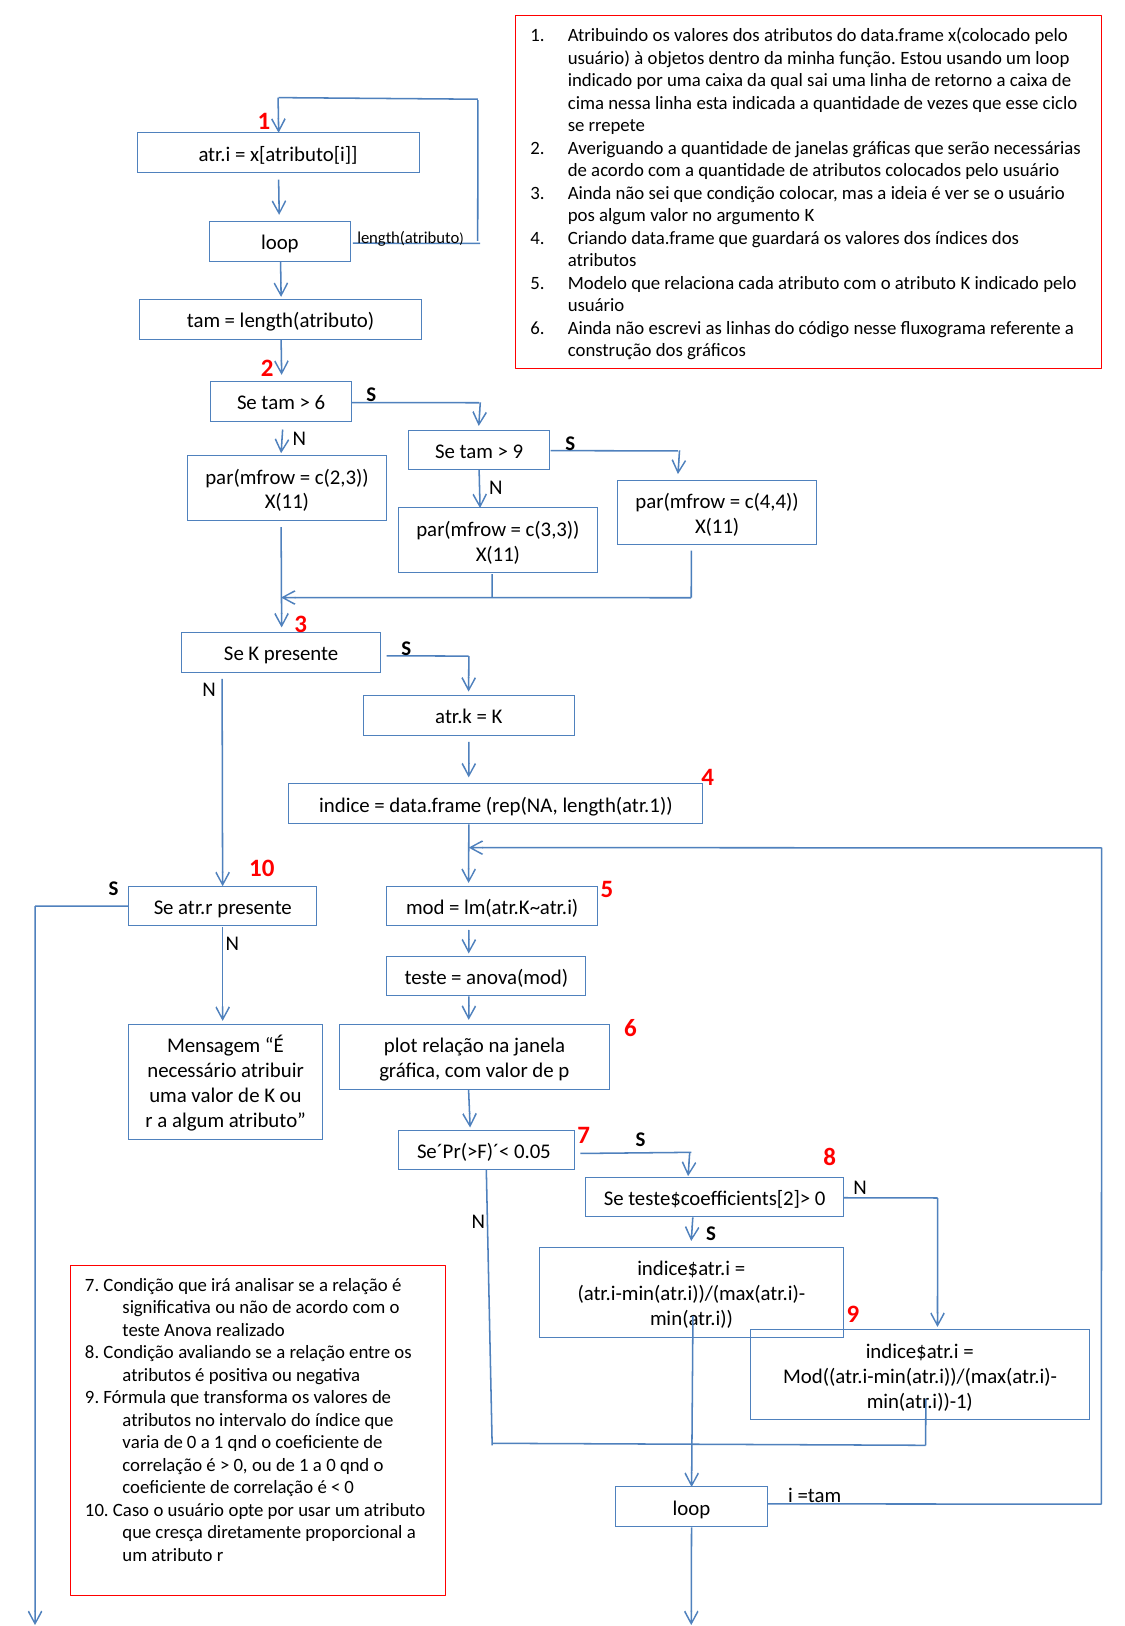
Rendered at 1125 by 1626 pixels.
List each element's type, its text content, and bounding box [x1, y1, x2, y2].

text_box 5 [585, 864, 633, 910]
text_box Mensagem “É necessário atribuir uma valor de K ou r a algum atributo” [128, 1024, 323, 1140]
text_box N [277, 417, 313, 455]
text_box Atribuindo os valores dos atributos do data.frame x(colocado pelo usuário) à objetos dentro da minha função. Estou usando um loop indicado por uma caixa da qual sai uma linha de retorno a caixa de cima nessa linha esta indicada a quantidade de vezes que esse ciclo se rrepete Averiguando a quantidade de janelas gráficas que serão necessárias de acordo com a quantidade de atributos colocados pelo usuário Ainda não sei que condição colocar, mas a ideia é ver se o usuário pos algum valor no argumento K Criando data.frame que guardará os valores dos índices dos atributos Modelo que relaciona cada atributo com o atributo K indicado pelo usuário Ainda não escrevi as linhas do código nesse fluxograma referente a construção dos gráficos [515, 15, 1102, 368]
text_box S [691, 1212, 727, 1253]
text_box Se tam > 9 [408, 430, 550, 470]
text_box 10 [234, 843, 305, 889]
text_box loop [209, 221, 351, 262]
text_box par(mfrow = c(2,3)) X(11) [187, 455, 387, 521]
text_box S [550, 456, 586, 462]
text_box 3 [279, 602, 327, 645]
text_box S [351, 408, 387, 414]
text_box atr.i = x[atributo[i]] [137, 132, 420, 173]
text_box 4 [686, 753, 734, 798]
text_box S [620, 1118, 657, 1150]
text_box Se K presente [181, 632, 381, 673]
text_box Se´Pr(>F)´< 0.05 [398, 1130, 575, 1170]
text_box S [550, 421, 586, 450]
text_box tam = length(atributo) [139, 299, 422, 340]
text_box S [351, 373, 387, 402]
text_box i =tam [773, 1474, 996, 1502]
text_box indice = data.frame (rep(NA, length(atr.1)) [288, 783, 703, 824]
text_box 9 [831, 1290, 879, 1335]
text_box N [838, 1184, 874, 1207]
text_box length(atributo) [342, 219, 481, 255]
text_box atr.k = K [363, 695, 575, 736]
text_box par(mfrow = c(3,3)) X(11) [398, 507, 598, 573]
text_box 2 [246, 343, 293, 389]
text_box indice$atr.i = (atr.i-min(atr.i))/(max(atr.i)-min(atr.i)) [539, 1247, 844, 1338]
text_box mod = lm(atr.K~atr.i) [386, 886, 598, 926]
text_box S [386, 662, 422, 668]
text_box N [187, 667, 223, 708]
text_box N [456, 1200, 492, 1241]
text_box 7 [562, 1110, 610, 1156]
text_box Se teste$coefficients[2]> 0 [585, 1177, 844, 1217]
text_box N [856, 1166, 874, 1174]
text_box Se tam > 6 [210, 381, 352, 422]
text_box 1 [242, 97, 290, 143]
text_box S [93, 867, 129, 905]
text_box loop [615, 1486, 768, 1527]
text_box plot relação na janela gráfica, com valor de p [339, 1024, 610, 1090]
text_box indice$atr.i = Mod((atr.i-min(atr.i))/(max(atr.i)-min(atr.i))-1) [750, 1329, 1090, 1420]
text_box par(mfrow = c(4,4)) X(11) [617, 480, 817, 545]
text_box S [386, 627, 422, 655]
text_box Se atr.r presente [128, 886, 317, 926]
text_box N [210, 926, 247, 962]
text_box 7. Condição que irá analisar se a relação é significativa ou não de acordo com o teste Anova realizado 8. Condição avaliando se a relação entre os atributos é positiva ou negativa 9. Fórmula que transforma os valores de atributos no intervalo do índice que varia de 0 a 1 qnd o coeficiente de correlação é > 0, ou de 1 a 0 qnd o coeficiente de correlação é < 0 10. Caso o usuário opte por usar um atributo que cresça diretamente proporcional a um atributo r [70, 1265, 446, 1595]
text_box N [474, 465, 510, 506]
text_box 6 [609, 1004, 657, 1049]
text_box teste = anova(mod) [386, 956, 586, 996]
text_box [351, 1304, 627, 1312]
text_box 8 [808, 1132, 856, 1174]
